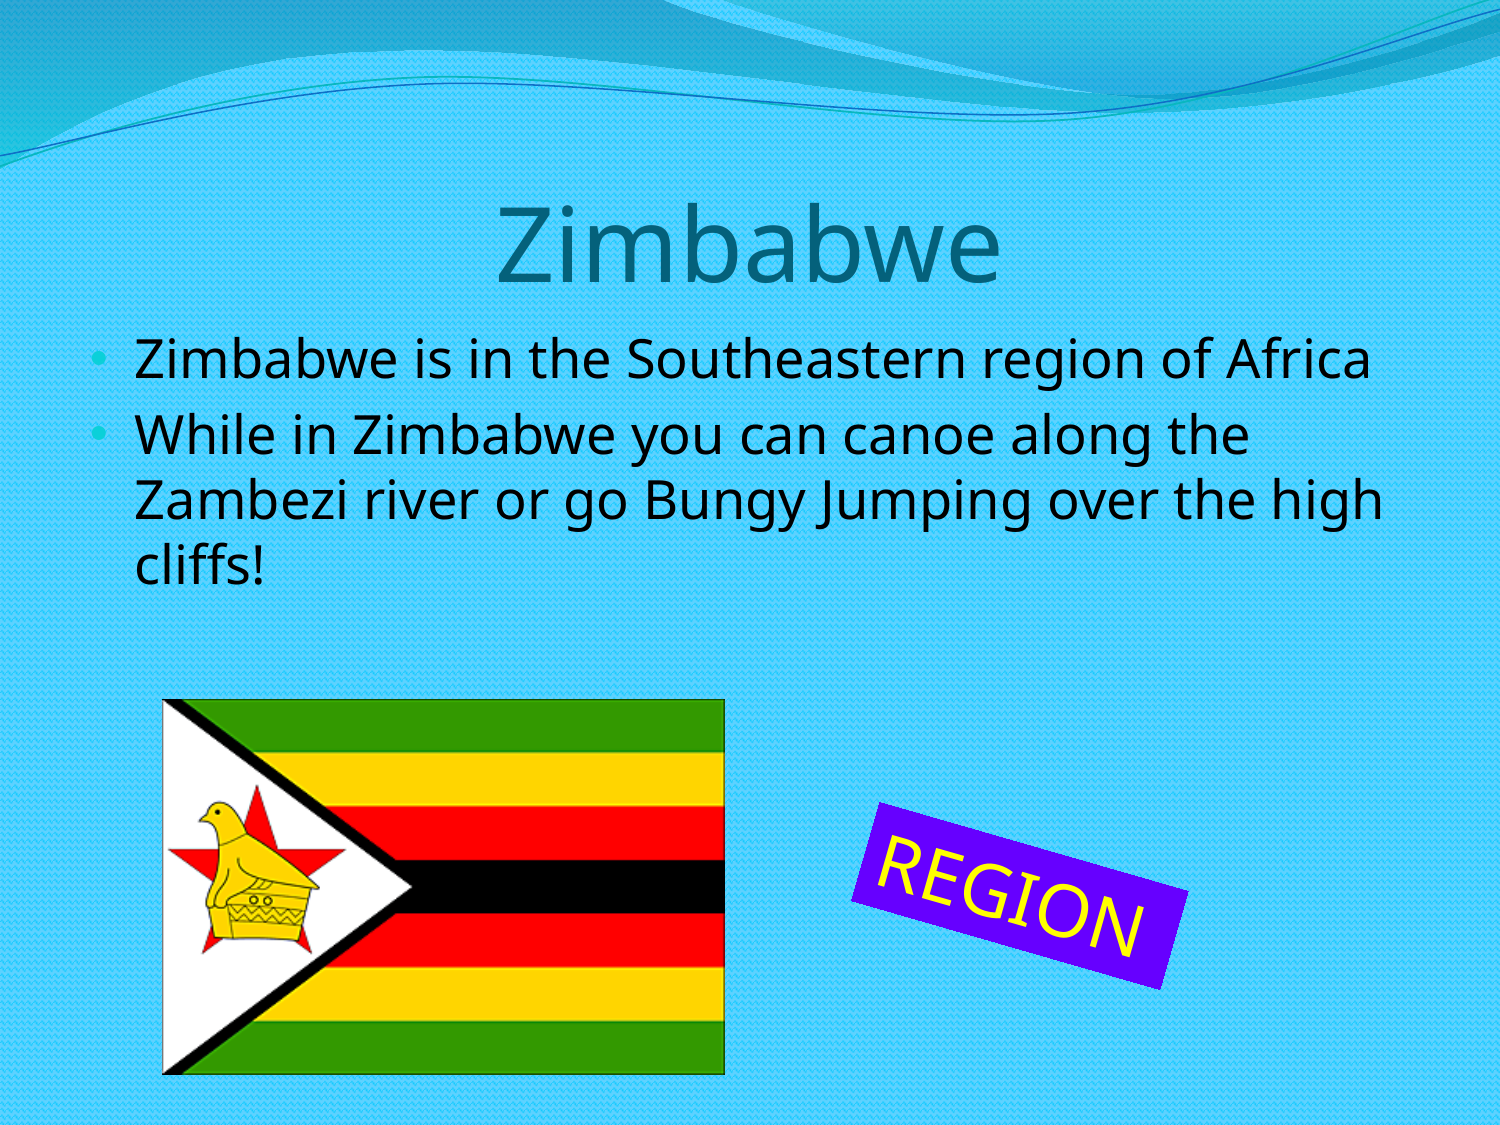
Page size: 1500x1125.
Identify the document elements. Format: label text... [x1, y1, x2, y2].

picture [1357, 61, 1383, 66]
picture [162, 699, 726, 1076]
title Zimbabwe [75, 115, 1425, 303]
text_box REGION [851, 802, 1189, 990]
picture [1384, 53, 1410, 59]
picture [1374, 54, 1383, 59]
list Zimbabwe is in the Southeastern region of Africa While in Zimbabwe you can canoe along the Zambezi river or go Bungy Jumping over the high cliffs! [75, 317, 1425, 1038]
